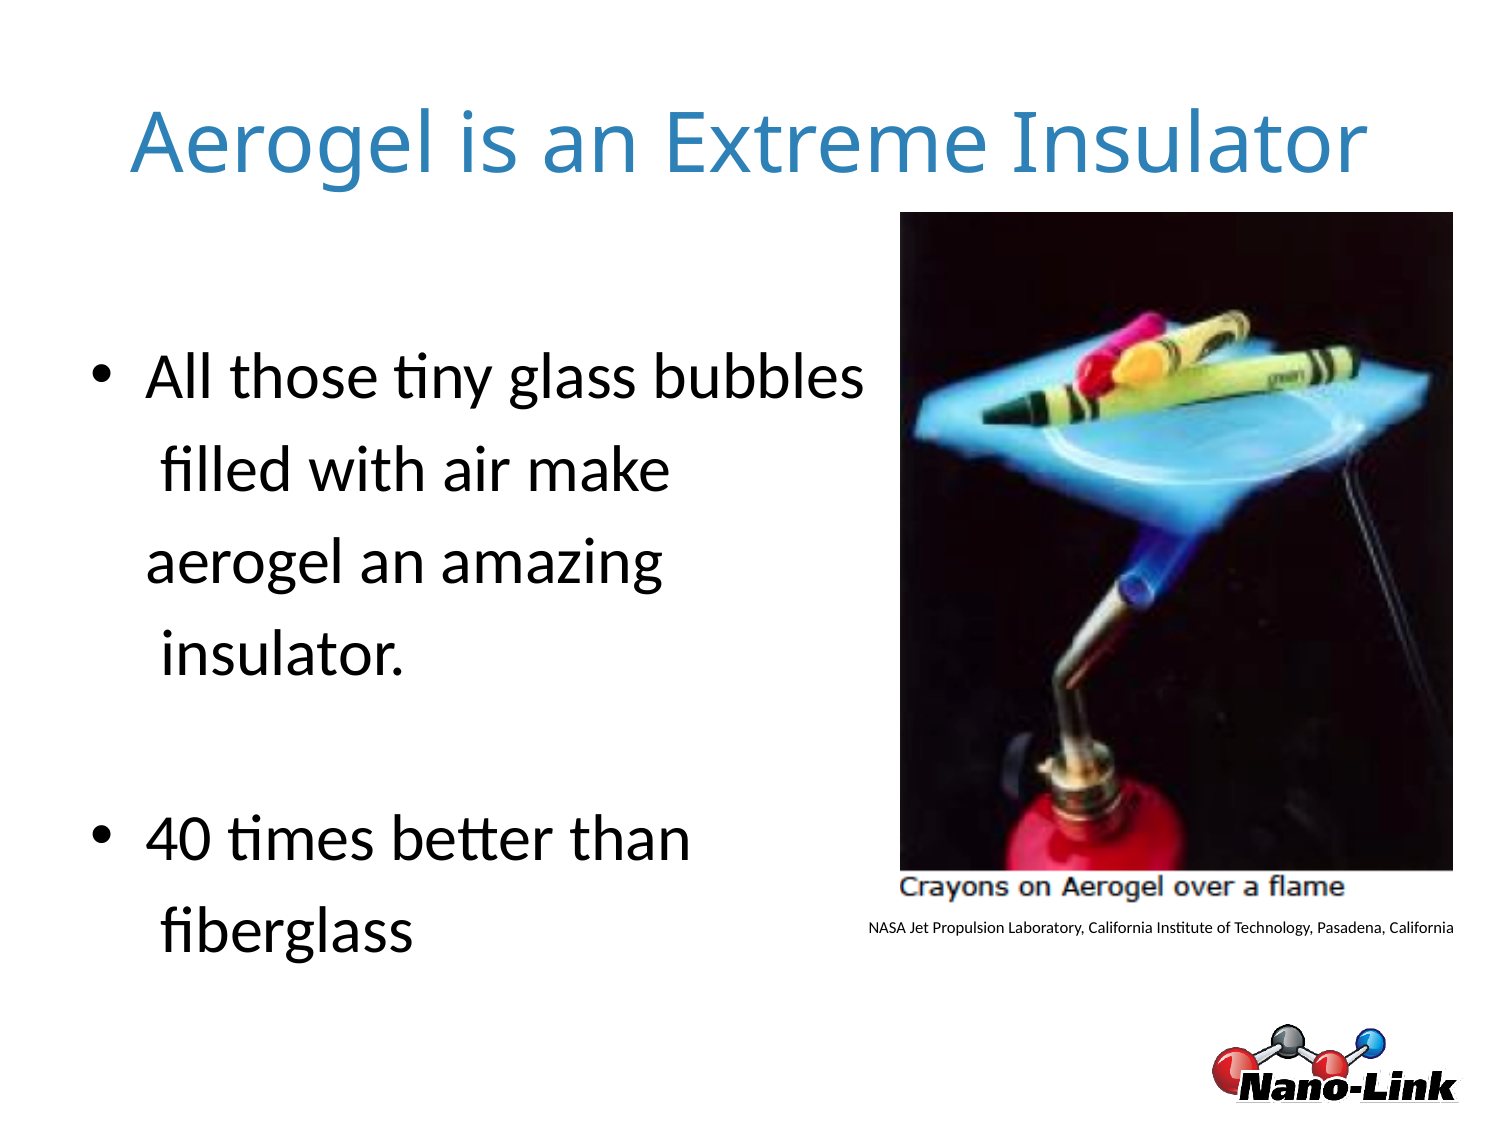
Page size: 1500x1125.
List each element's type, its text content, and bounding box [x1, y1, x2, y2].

picture [899, 212, 1453, 913]
title Aerogel is an Extreme Insulator [75, 45, 1425, 232]
picture [1212, 1024, 1463, 1103]
text_box NASA Jet Propulsion Laboratory, California Institute of Technology, Pasadena, California [853, 909, 1470, 990]
list All those tiny glass bubbles filled with air make aerogel an amazing insulator. 40 times better than fiberglass [75, 232, 894, 976]
